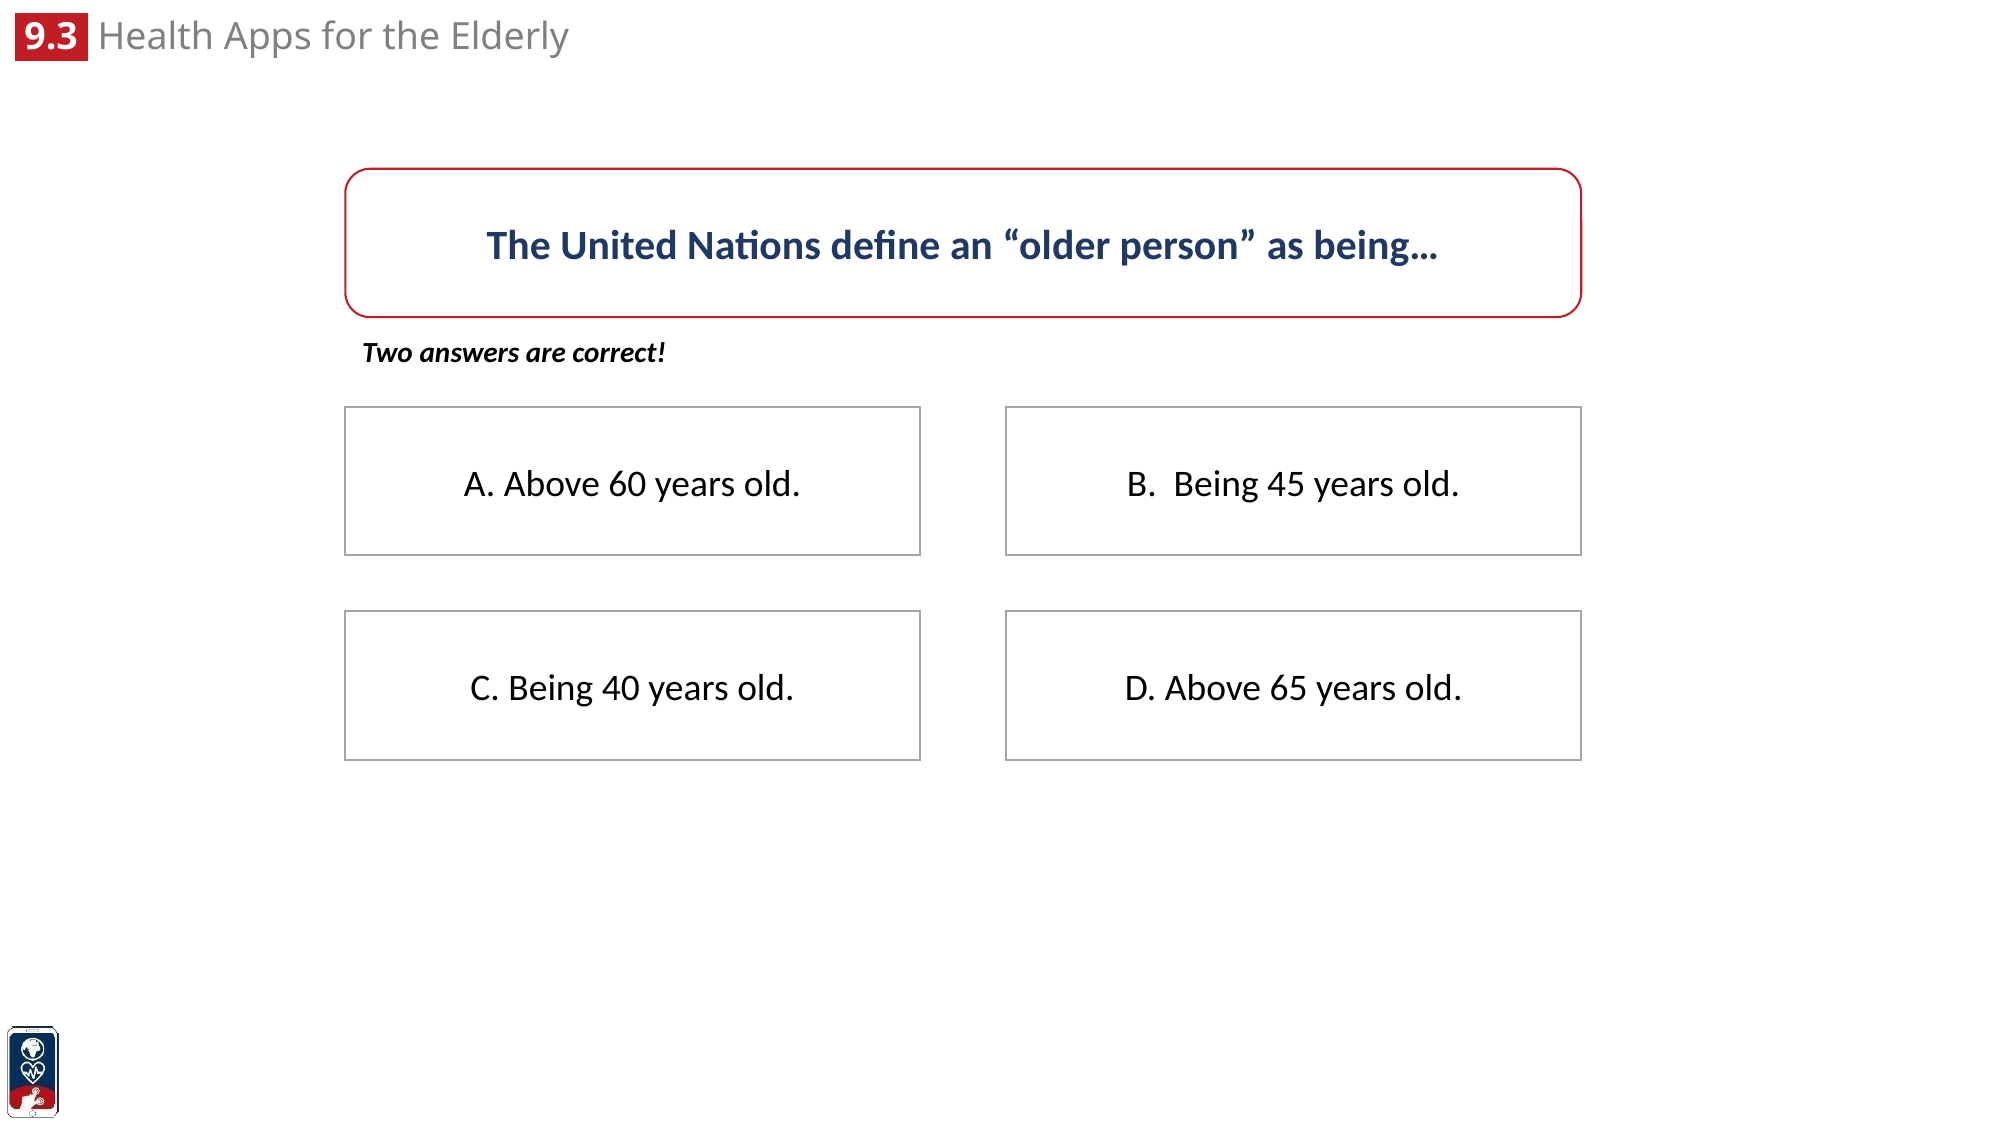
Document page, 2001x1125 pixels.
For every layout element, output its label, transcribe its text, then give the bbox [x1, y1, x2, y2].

text_box D. Above 65 years old. [1005, 610, 1582, 761]
text_box A. Above 60 years old. [344, 406, 921, 556]
text_box Two answers are correct! [347, 325, 682, 376]
picture [7, 1026, 59, 1118]
text_box B. Being 45 years old. [1005, 406, 1582, 556]
text_box The United Nations define an “older person” as being… [344, 167, 1583, 319]
text_box C. Being 40 years old. [344, 610, 921, 761]
